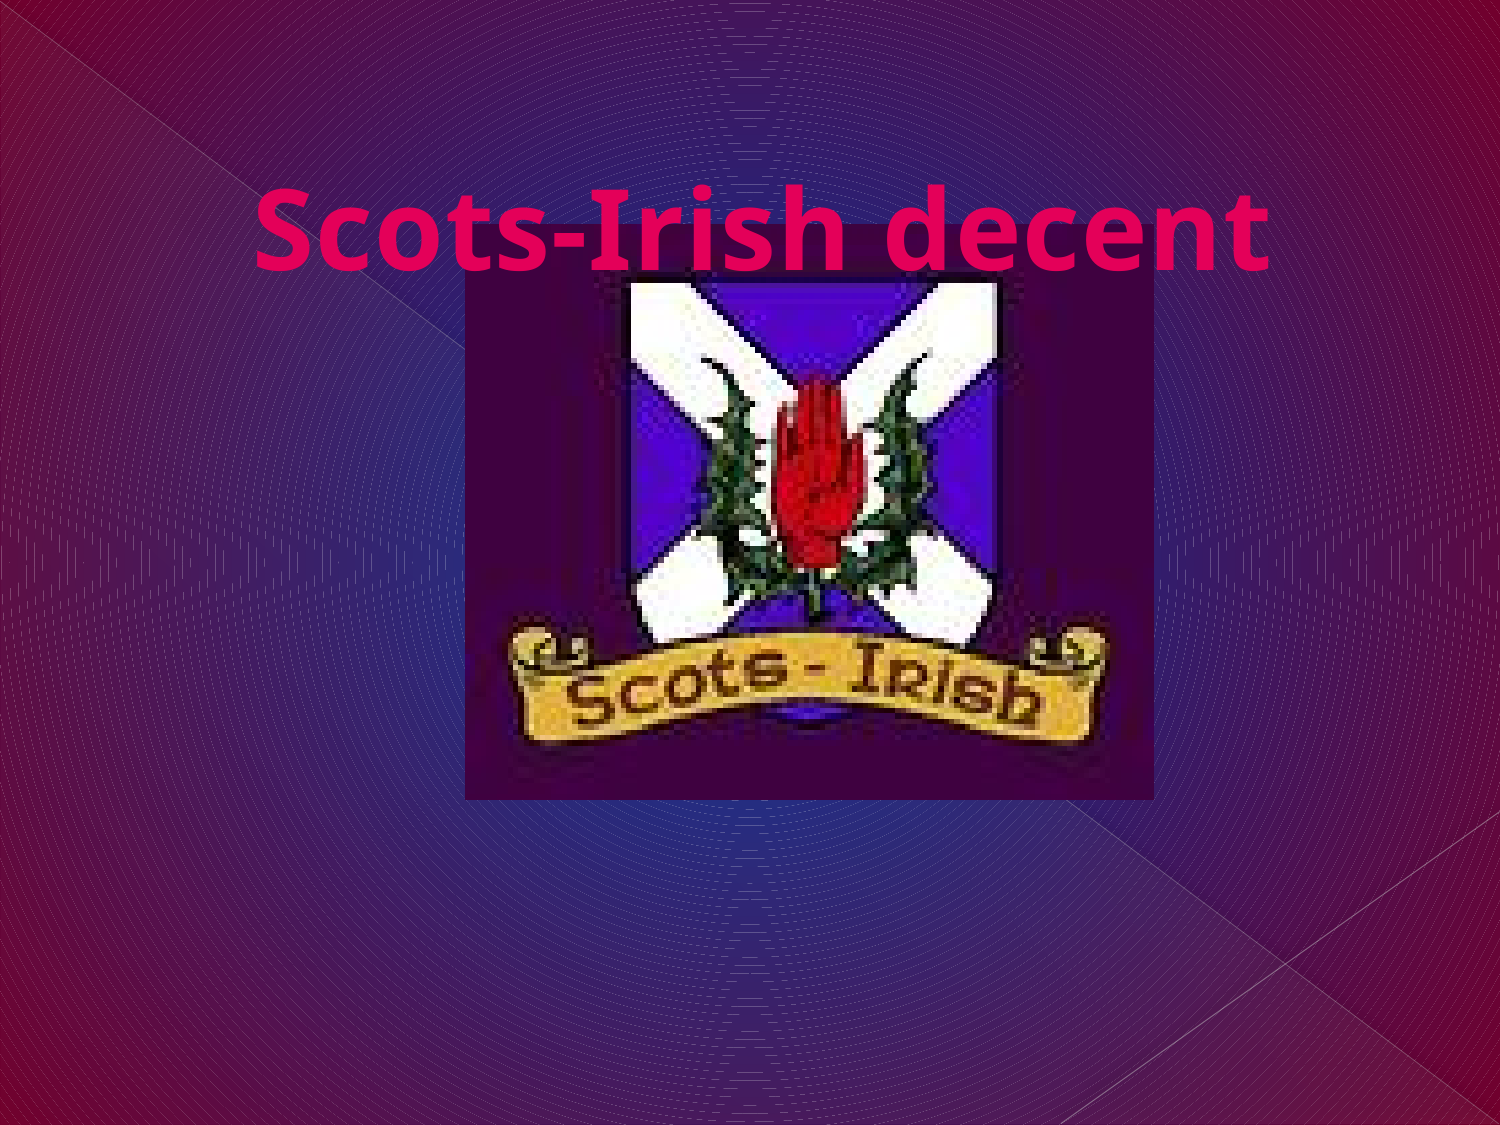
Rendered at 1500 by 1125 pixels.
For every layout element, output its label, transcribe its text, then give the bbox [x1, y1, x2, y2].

text_box Scots-Irish decent [237, 149, 1290, 300]
picture [465, 224, 1154, 801]
